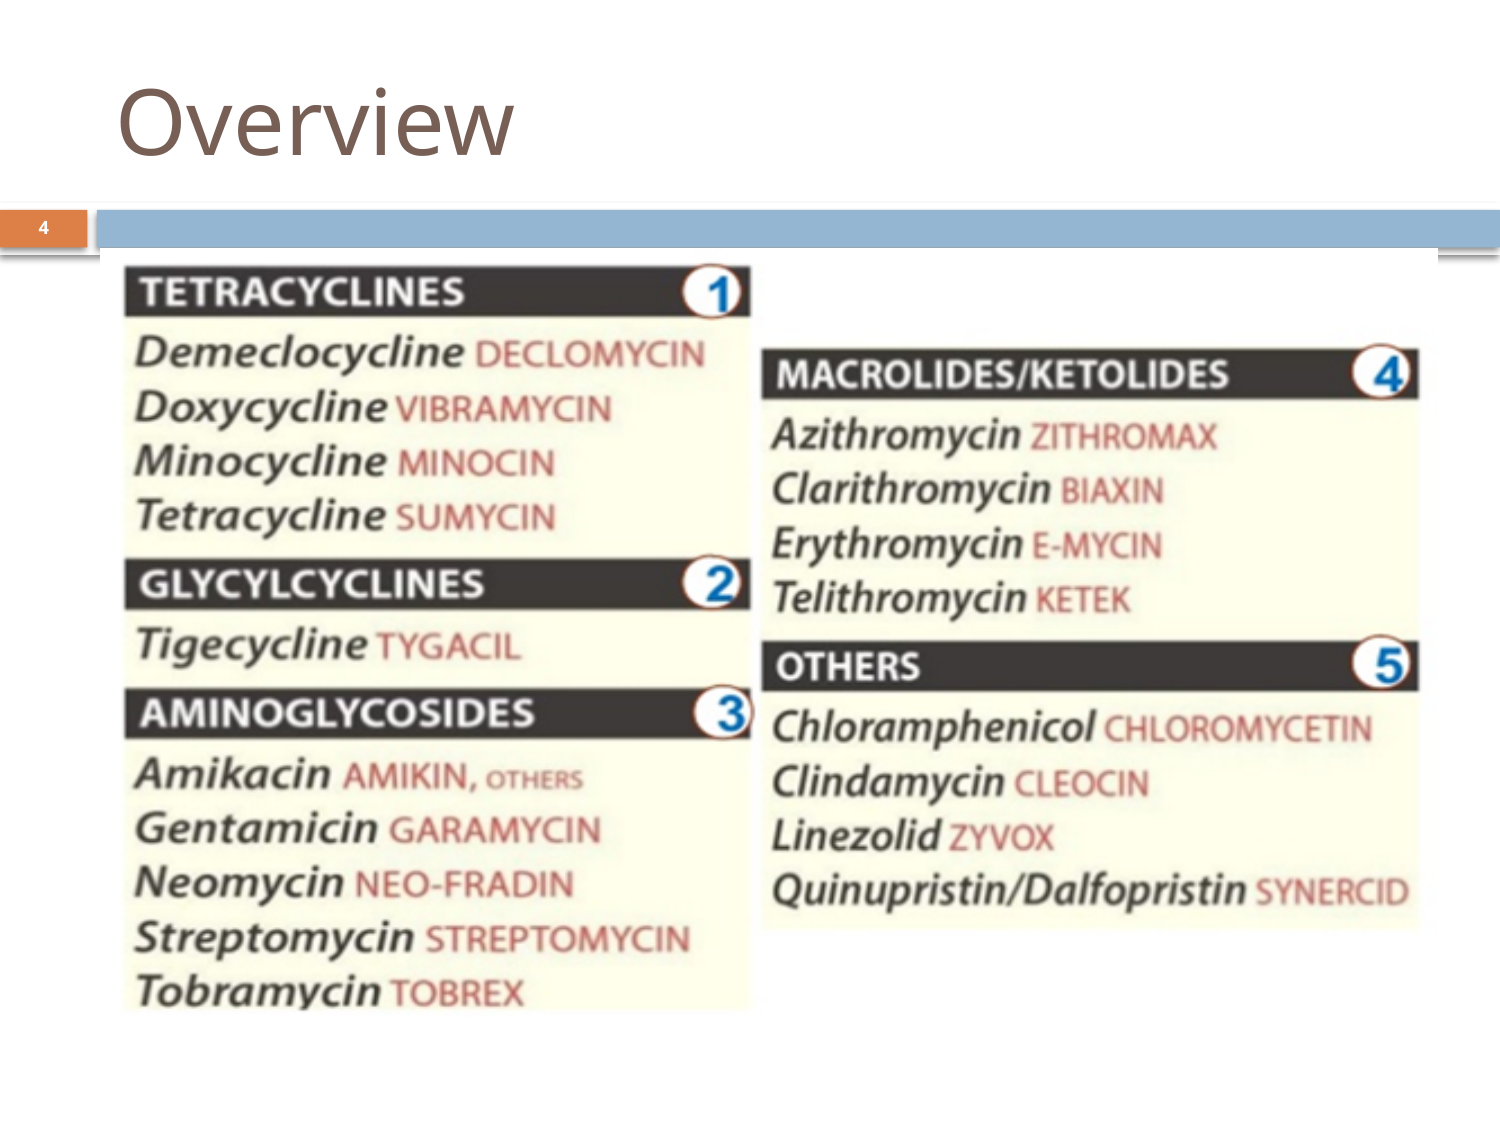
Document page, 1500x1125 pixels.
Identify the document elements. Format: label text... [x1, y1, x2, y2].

slide_number 4 [0, 208, 88, 249]
title Overview [100, 37, 1438, 200]
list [100, 248, 1439, 1018]
